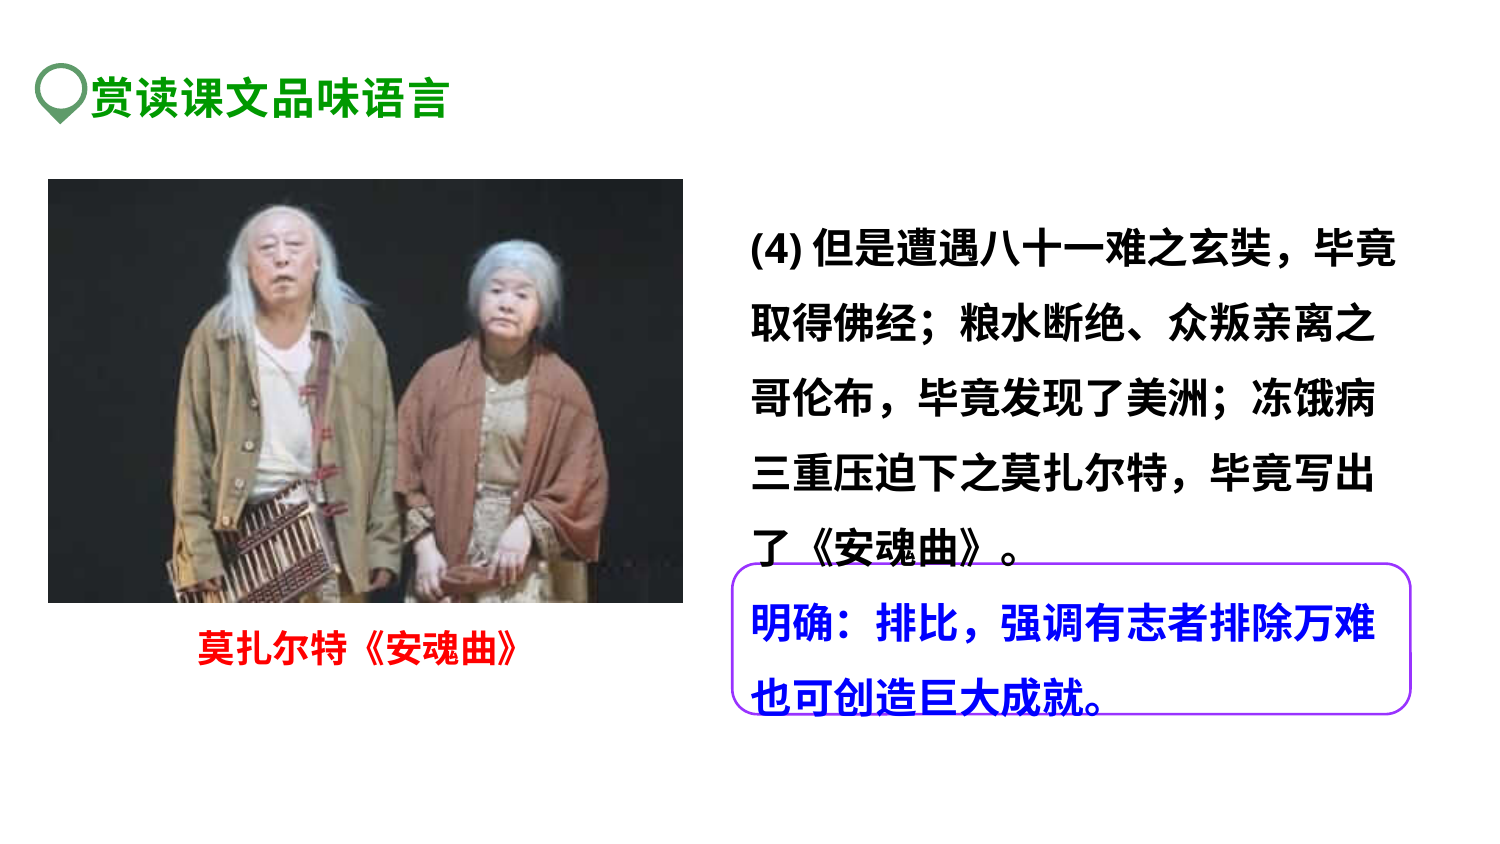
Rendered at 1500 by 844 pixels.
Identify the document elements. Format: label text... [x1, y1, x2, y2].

text_box (4)但是遭遇八十一难之玄奘，毕竟取得佛经；粮水断绝、众叛亲离之哥伦布，毕竟发现了美洲；冻饿病三重压迫下之莫扎尔特，毕竟写出了《安魂曲》。 明确：排比，强调有志者排除万难也可创造巨大成就。 [739, 191, 1420, 728]
text_box [732, 571, 739, 707]
picture [48, 179, 683, 603]
text_box 莫扎尔特《安魂曲》 [186, 619, 547, 676]
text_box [34, 62, 472, 132]
